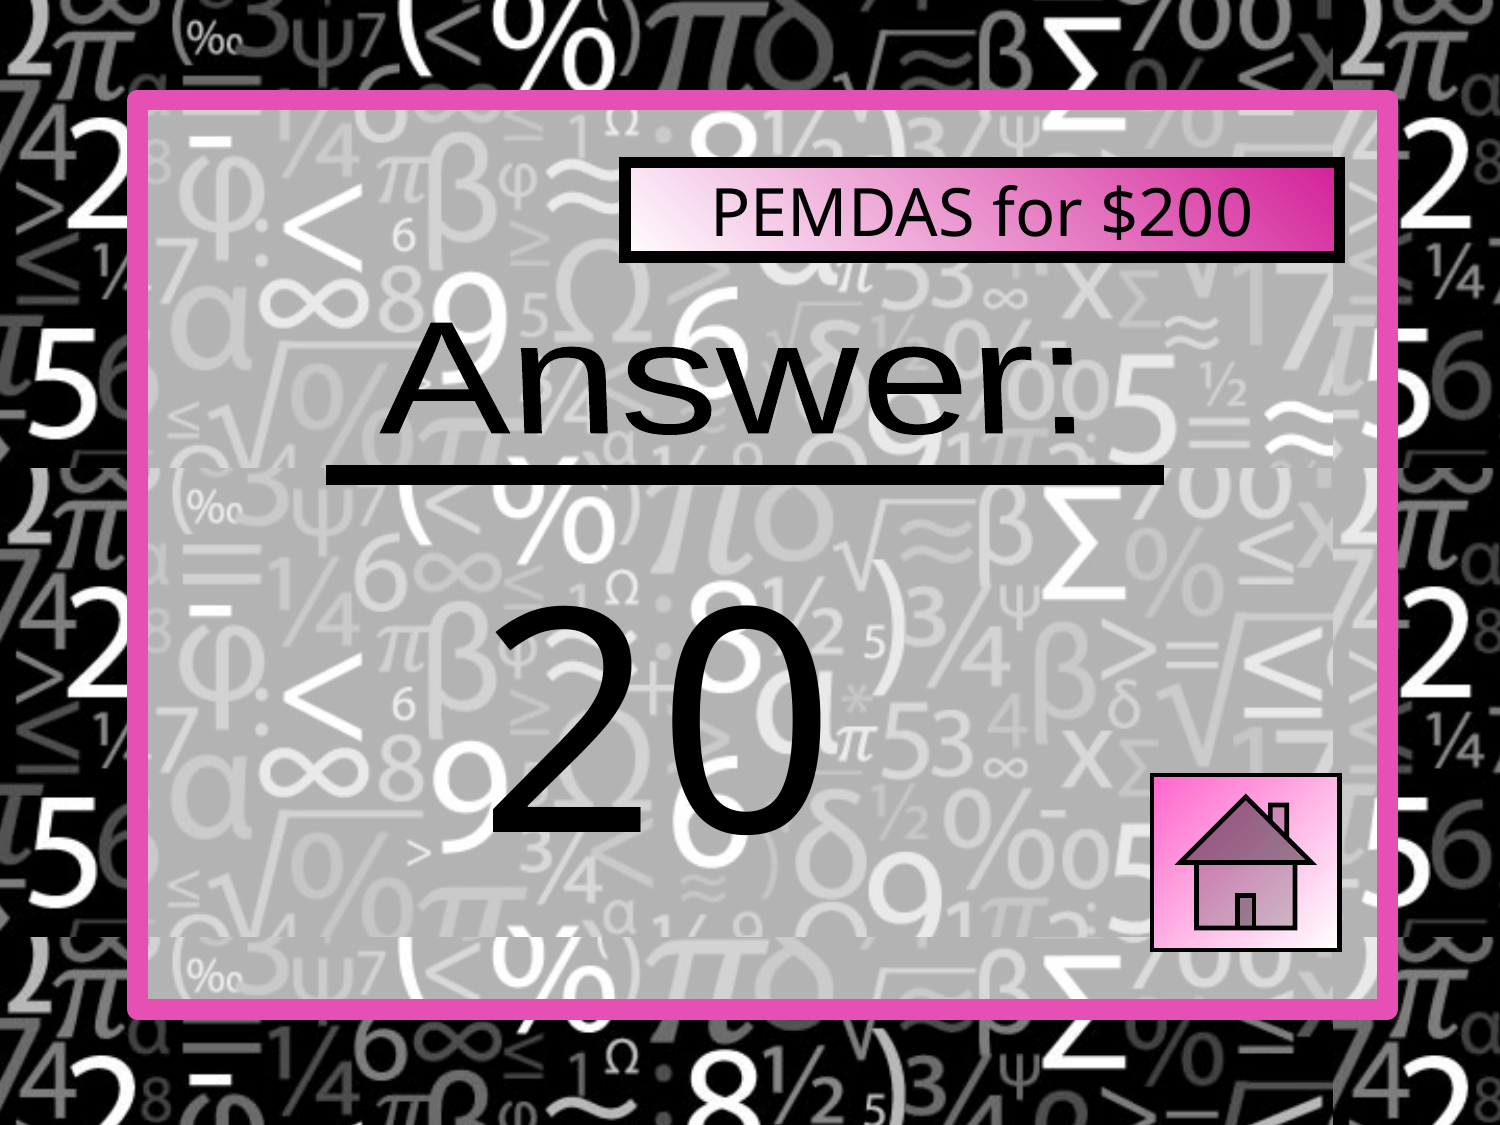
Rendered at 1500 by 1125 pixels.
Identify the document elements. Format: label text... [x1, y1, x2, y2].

text_box 20 [463, 512, 1026, 903]
text_box [1152, 774, 1340, 950]
picture [0, 0, 1500, 1125]
text_box [135, 98, 1390, 1012]
text_box PEMDAS for $200 [624, 162, 1340, 258]
